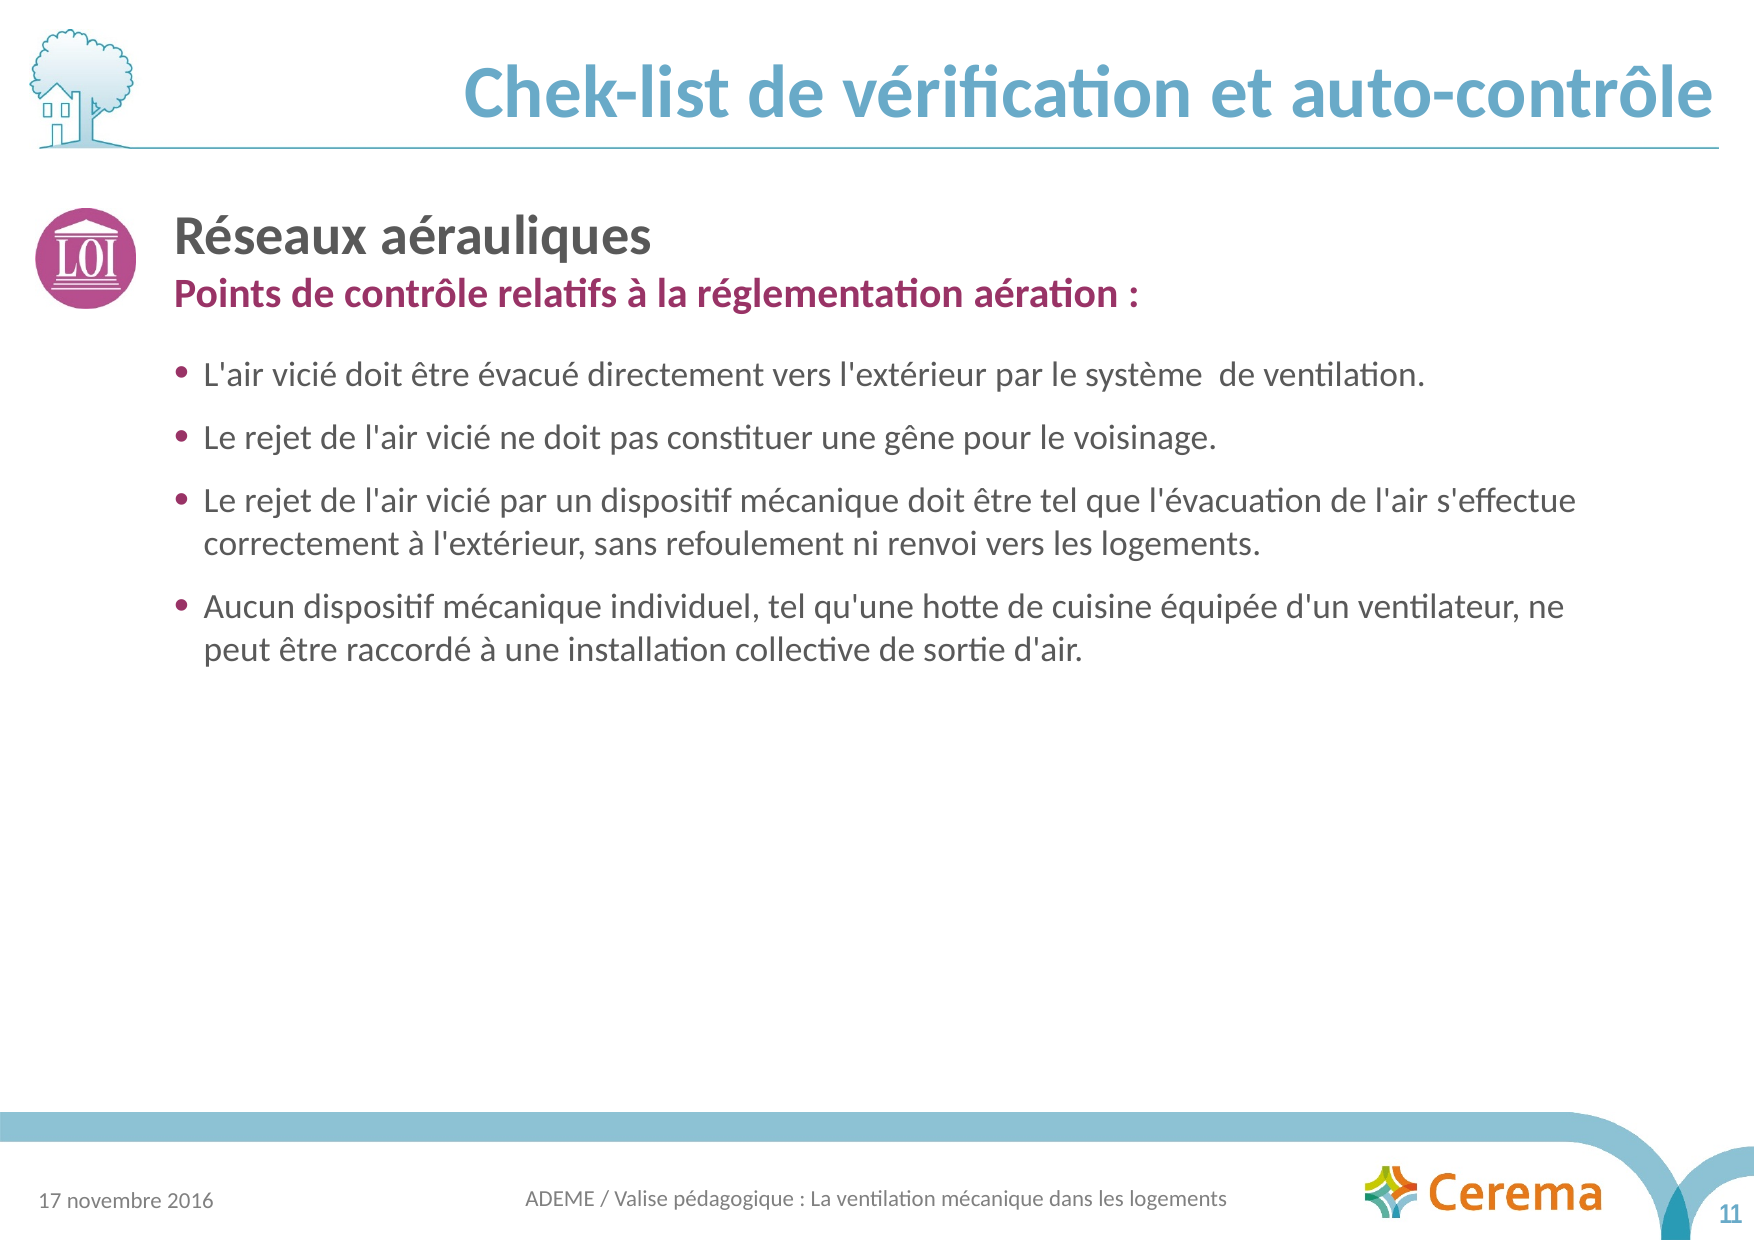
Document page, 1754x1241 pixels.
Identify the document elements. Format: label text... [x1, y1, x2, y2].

picture [35, 208, 136, 310]
picture [0, 1112, 1754, 1240]
text_box Réseaux aérauliques Points de contrôle relatifs à la réglementation aération : [159, 190, 1421, 324]
text_box Chek-list de vérification et auto-contrôle [144, 35, 1731, 136]
picture [29, 29, 1719, 149]
text_box L'air vicié doit être évacué directement vers l'extérieur par le système de ventilation. Le rejet de l'air vicié ne doit pas constituer une gêne pour le voisinage. Le rejet de l'air vicié par un dispositif mécanique doit être tel que l'évacuation de l'air s'effectue correctement à l'extérieur, sans refoulement ni renvoi vers les logements. Aucun dispositif mécanique individuel, tel qu'une hotte de cuisine équipée d'un ventilateur, ne peut être raccordé à une installation collective de sortie d'air. [159, 343, 1636, 676]
